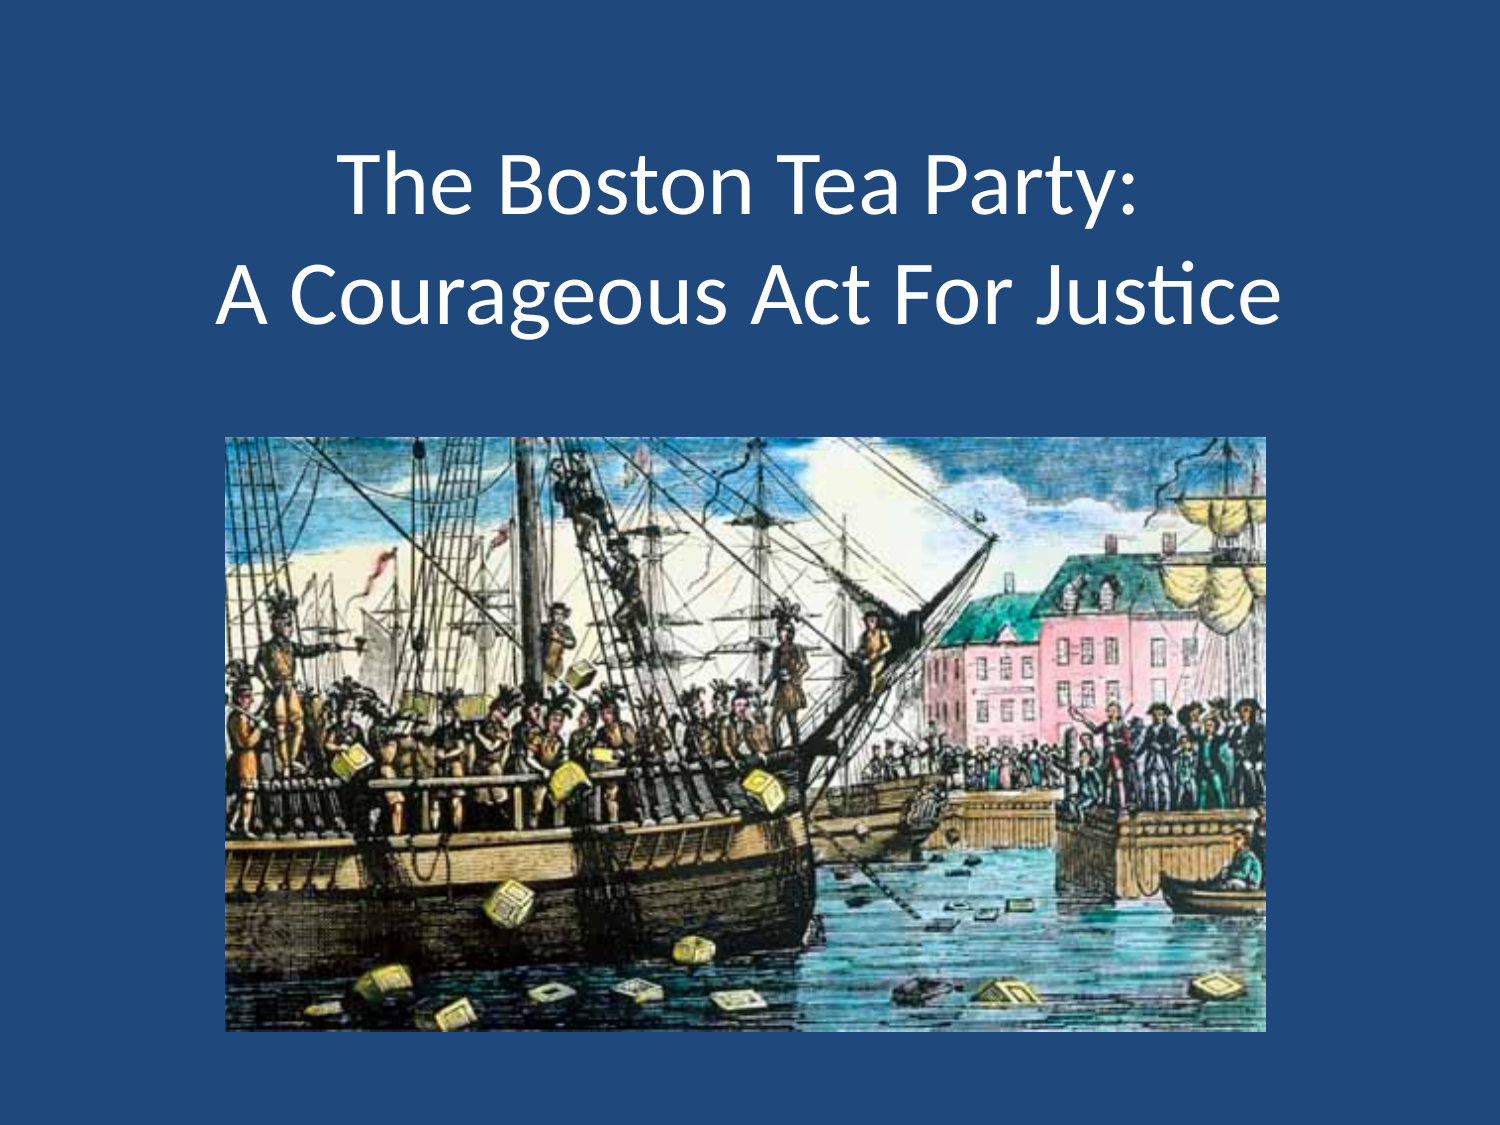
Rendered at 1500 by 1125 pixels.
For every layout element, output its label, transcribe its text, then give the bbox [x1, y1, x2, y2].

picture [224, 437, 1267, 1032]
picture [224, 437, 254, 445]
title The Boston Tea Party: A Courageous Act For Justice [112, 112, 1388, 354]
